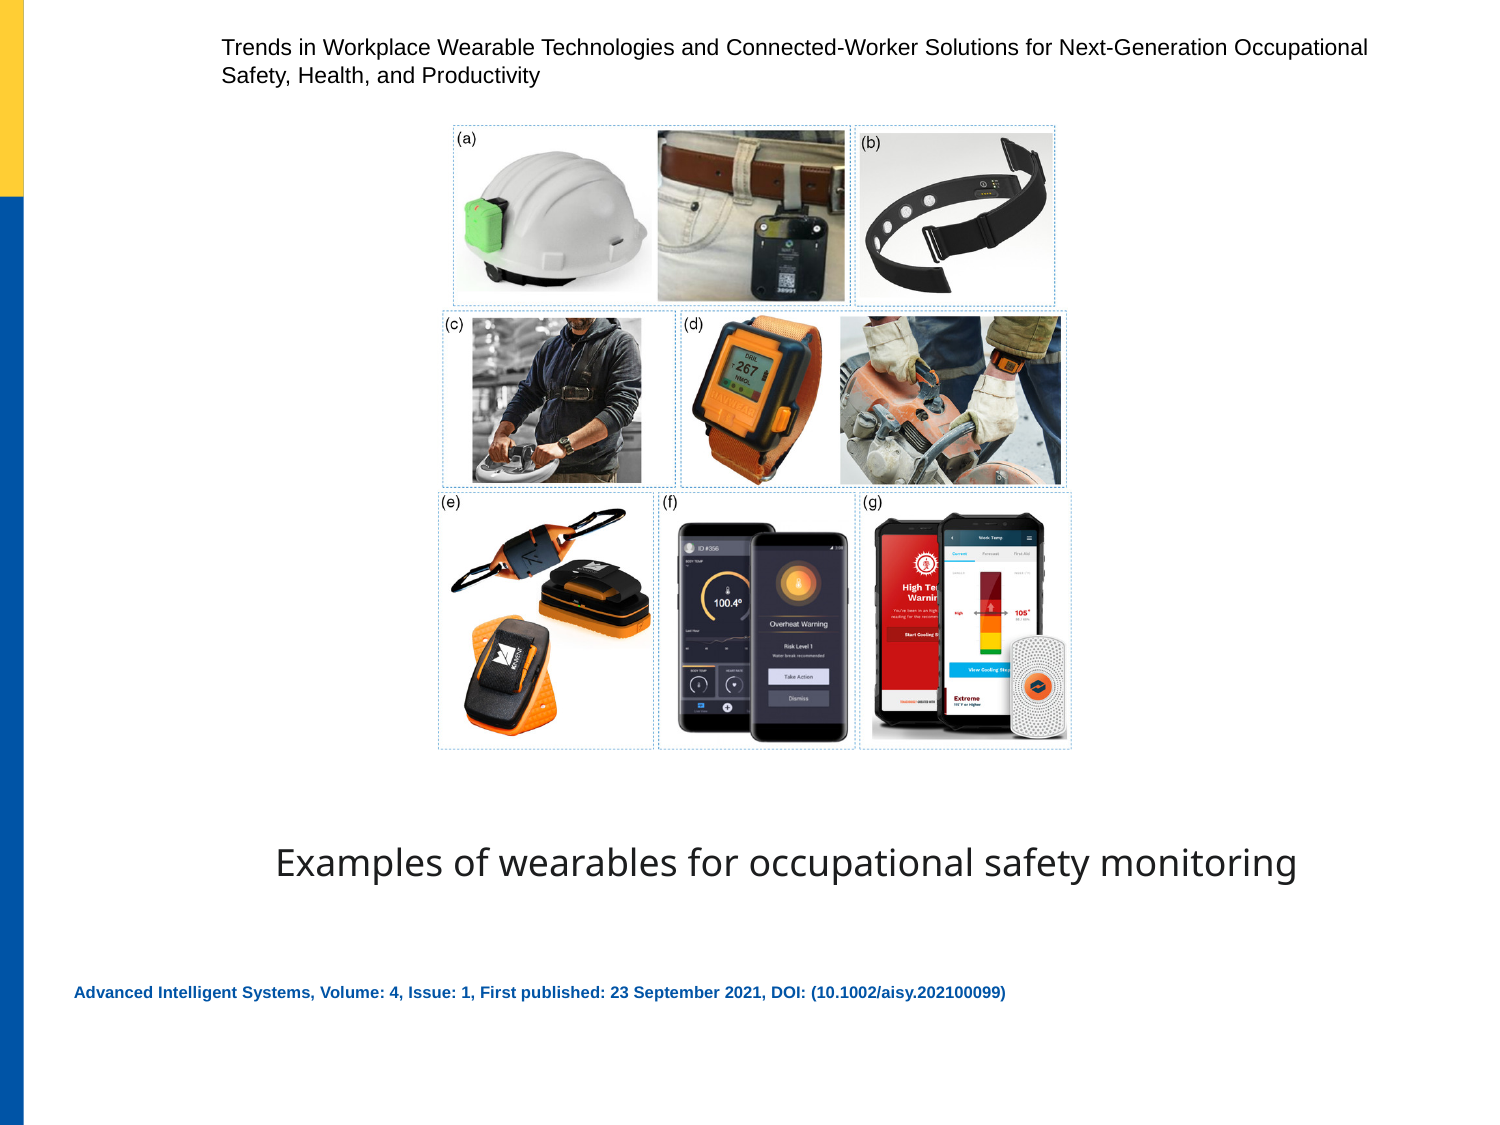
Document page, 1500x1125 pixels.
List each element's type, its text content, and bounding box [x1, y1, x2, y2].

text_box Advanced Intelligent Systems, Volume: 4, Issue: 1, First published: 23 September 2021, DOI: (10.1002/aisy.202100099) [58, 974, 1477, 1049]
text_box Trends in Workplace Wearable Technologies and Connected‐Worker Solutions for Next‐Generation Occupational Safety, Health, and Productivity [206, 24, 1388, 100]
picture [436, 124, 1072, 751]
text_box Examples of wearables for occupational safety monitoring [260, 831, 1388, 892]
